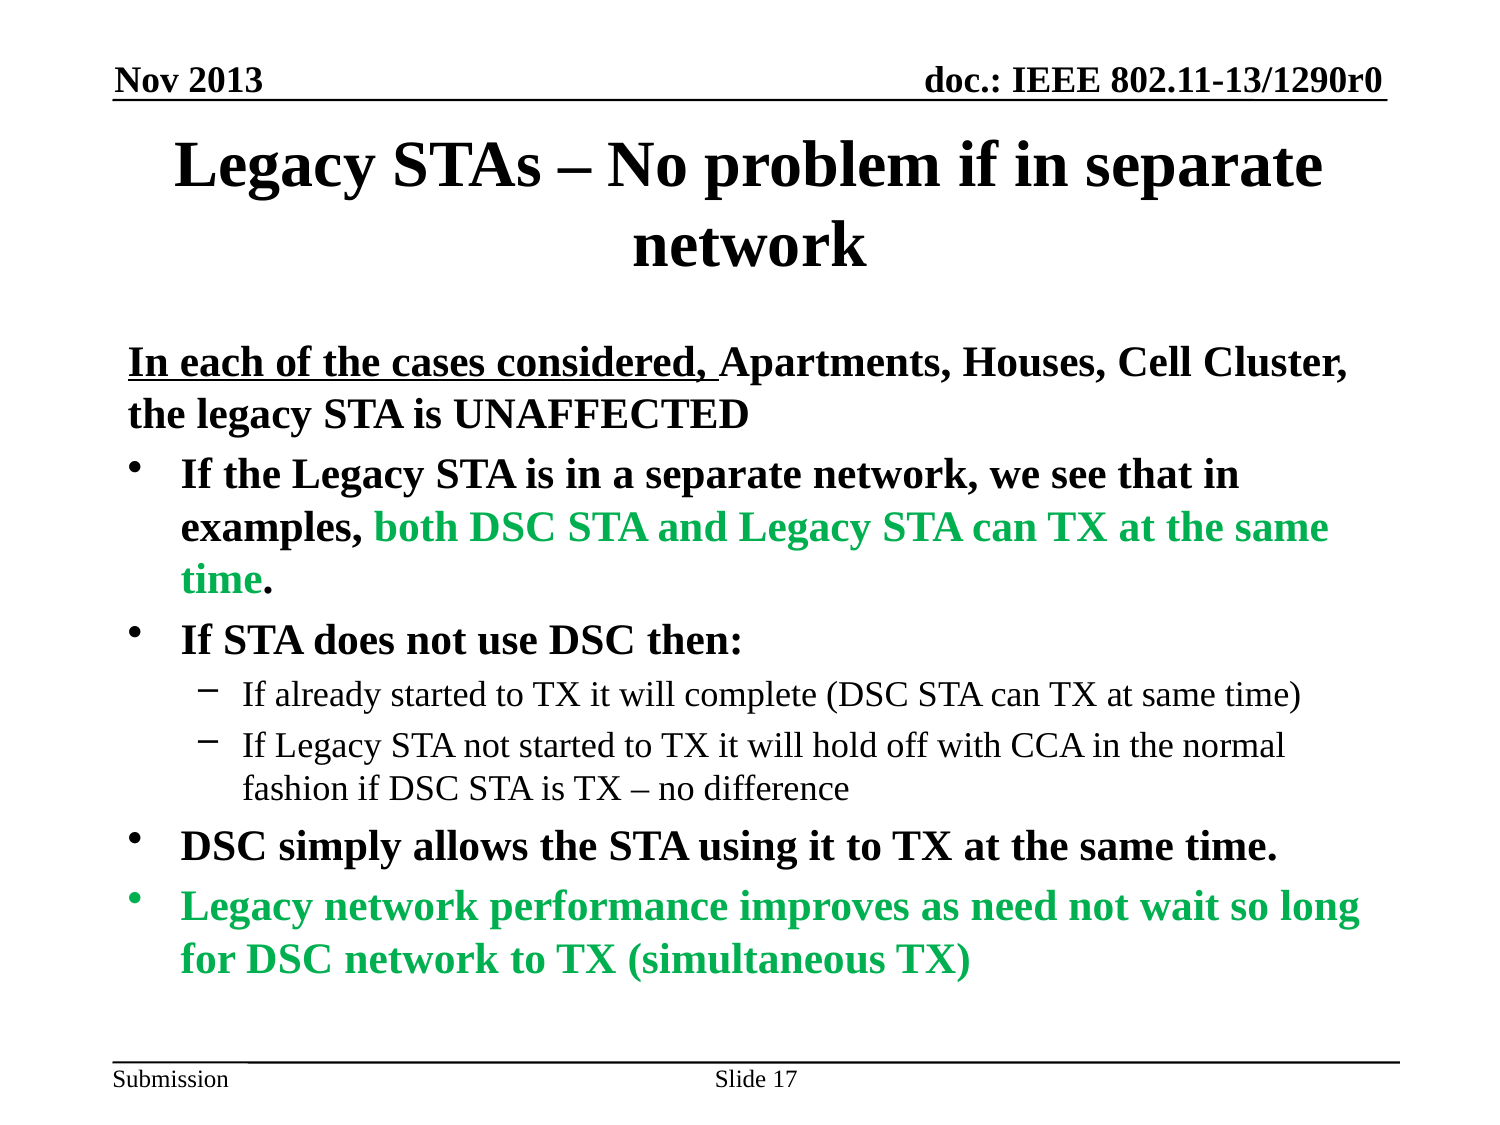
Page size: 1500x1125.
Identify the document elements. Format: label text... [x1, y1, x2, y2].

list In each of the cases considered, Apartments, Houses, Cell Cluster, the legacy STA is UNAFFECTED If the Legacy STA is in a separate network, we see that in examples, both DSC STA and Legacy STA can TX at the same time. If STA does not use DSC then: If already started to TX it will complete (DSC STA can TX at same time) If Legacy STA not started to TX it will hold off with CCA in the normal fashion if DSC STA is TX – no difference DSC simply allows the STA using it to TX at the same time. Legacy network performance improves as need not wait so long for DSC network to TX (simultaneous TX) [112, 324, 1388, 1000]
title Legacy STAs – No problem if in separate network [112, 112, 1388, 288]
slide_number Slide 17 [712, 1061, 800, 1093]
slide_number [114, 54, 286, 101]
